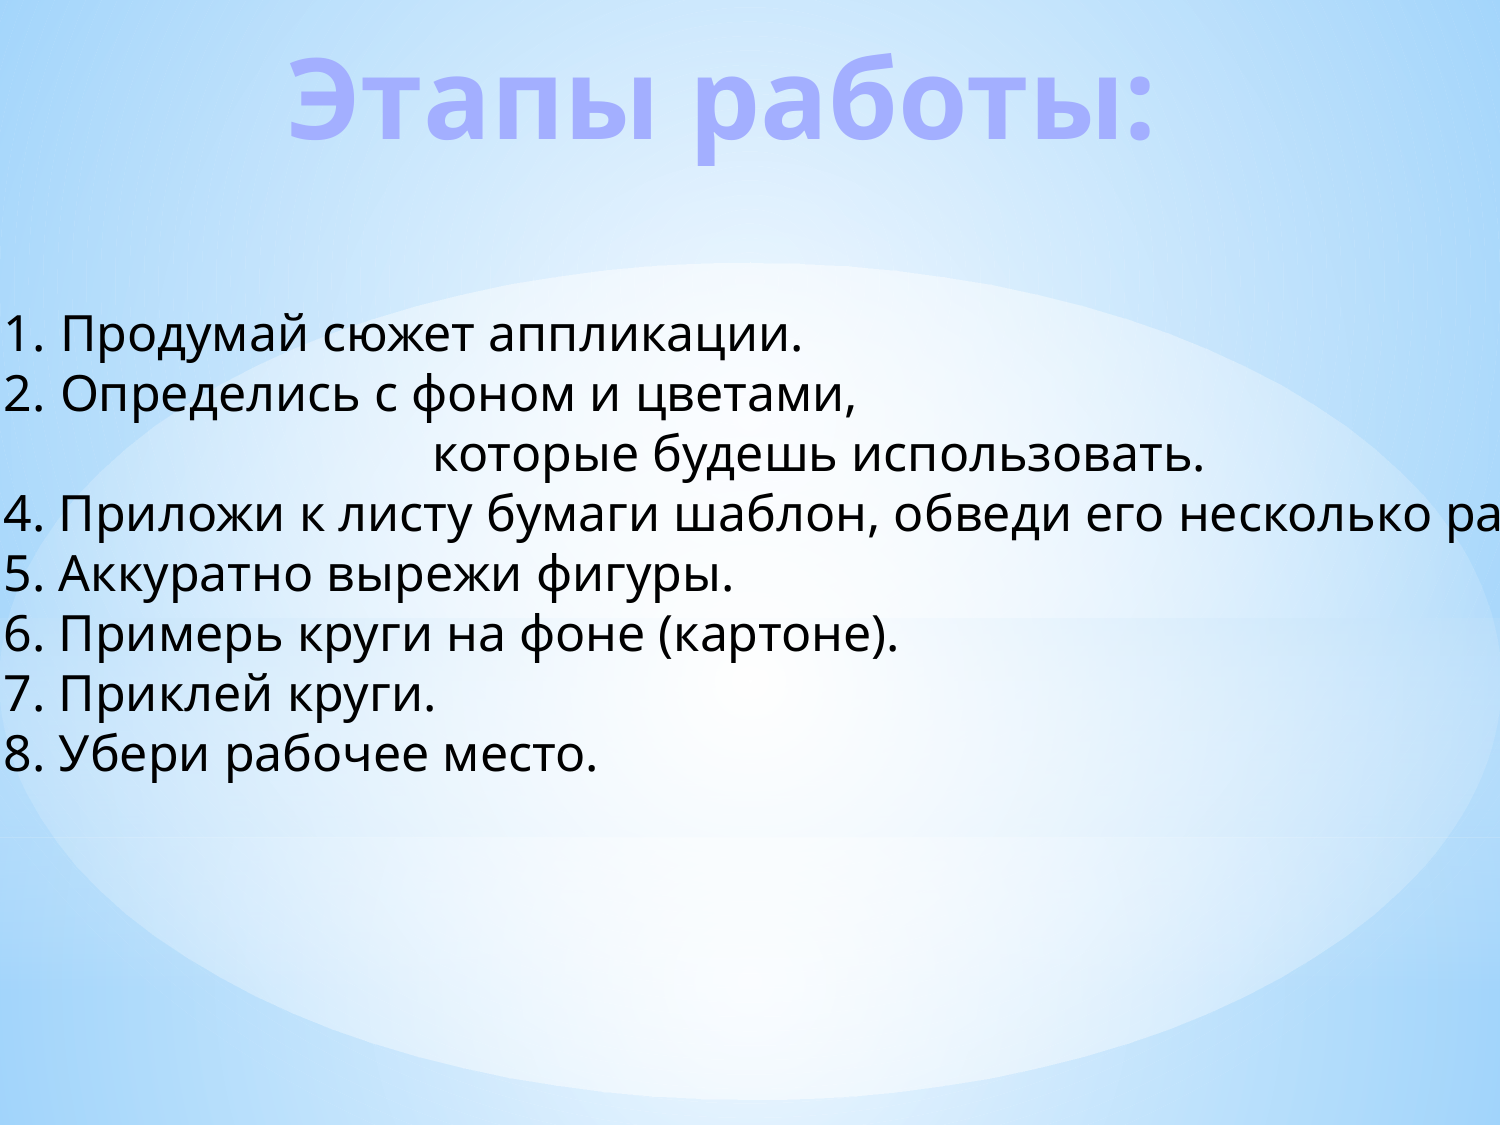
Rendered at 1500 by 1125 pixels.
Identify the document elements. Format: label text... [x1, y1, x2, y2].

text_box Продумай сюжет аппликации. Определись с фоном и цветами, которые будешь использовать. 4. Приложи к листу бумаги шаблон, обведи его несколько раз. 5. Аккуратно вырежи фигуры. 6. Примерь круги на фоне (картоне). 7. Приклей круги. 8. Убери рабочее место. [0, 294, 1500, 789]
text_box Этапы работы: [271, 19, 1173, 170]
